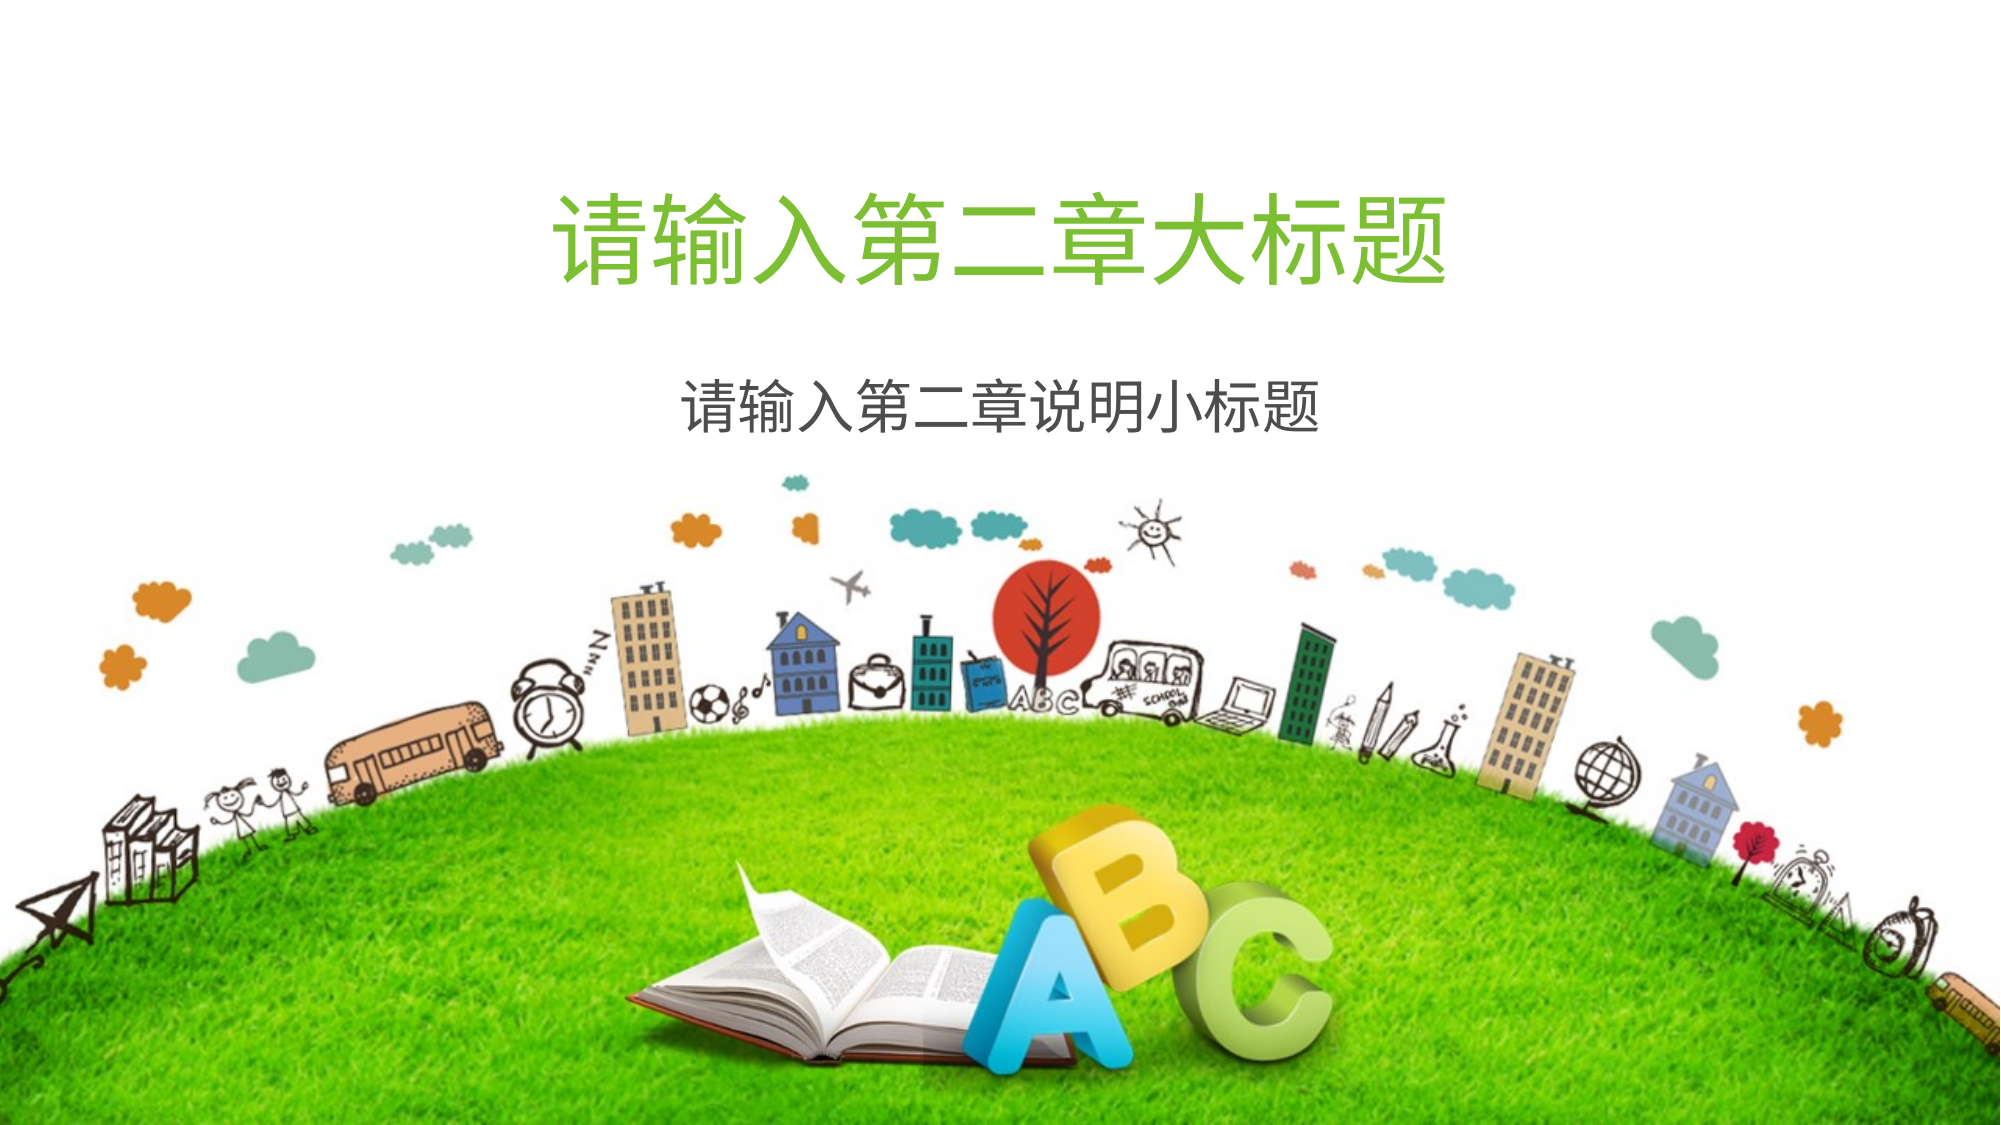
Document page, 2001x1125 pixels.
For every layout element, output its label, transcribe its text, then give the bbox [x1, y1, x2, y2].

picture [0, 0, 2000, 1125]
title 请输入第二章大标题 [138, 129, 1862, 306]
list 请输入第二章说明小标题 [240, 327, 1760, 478]
